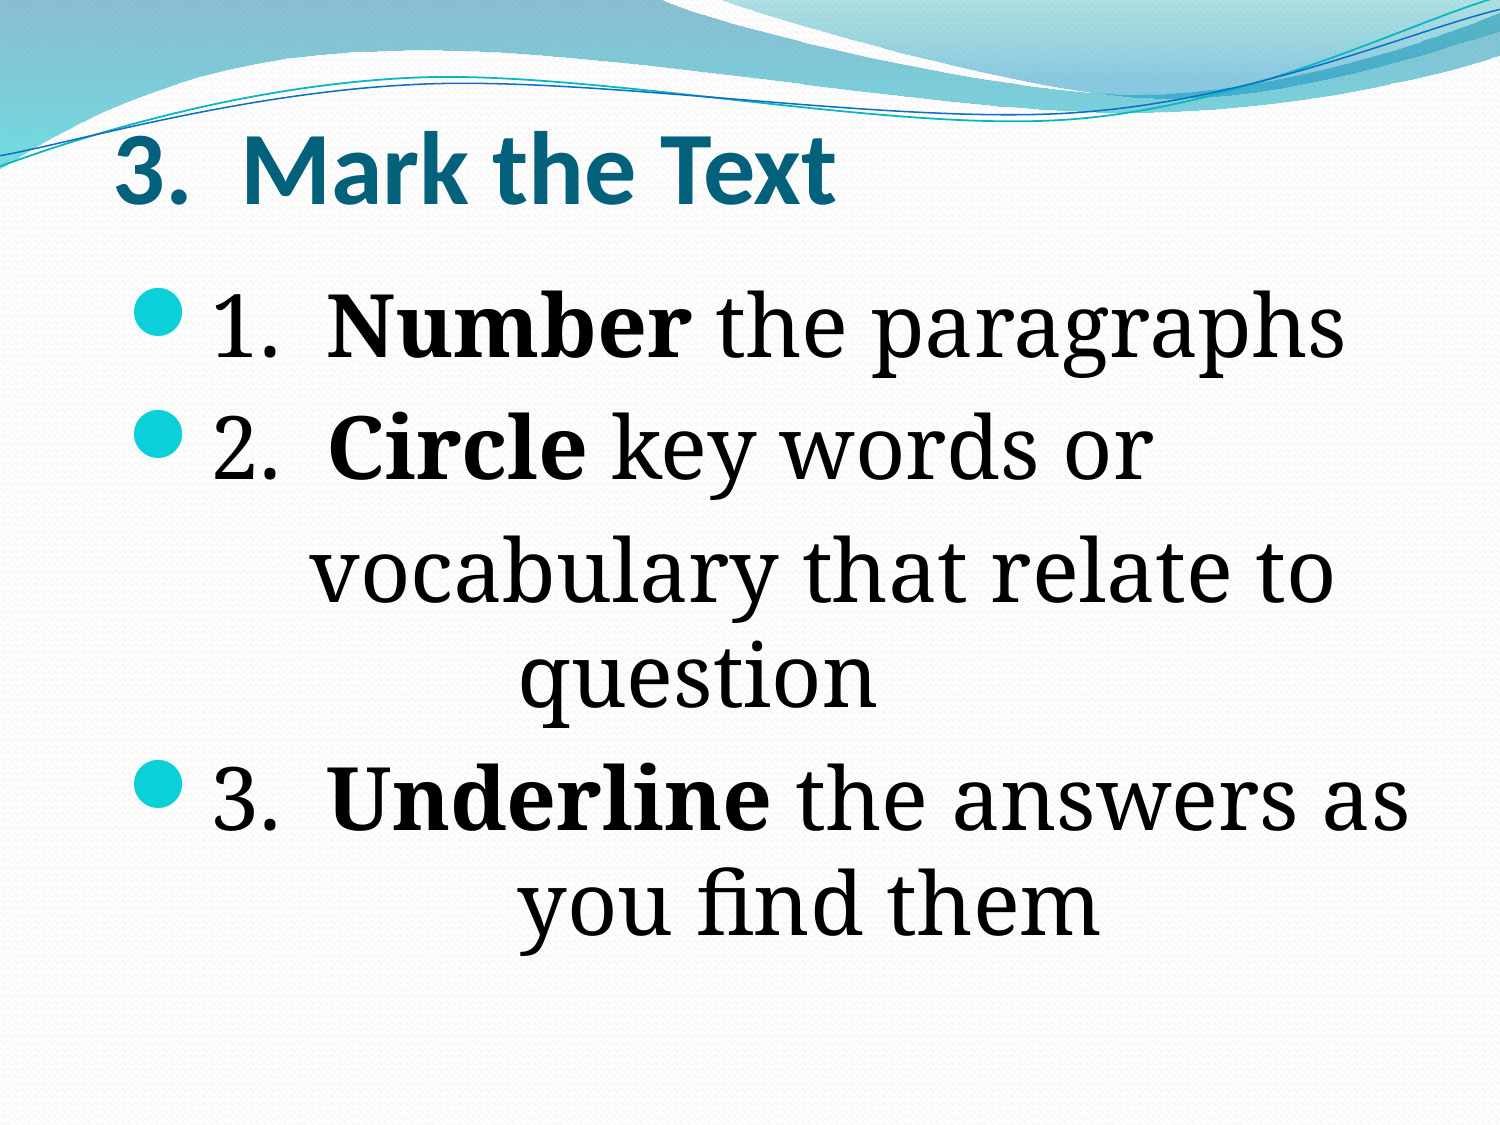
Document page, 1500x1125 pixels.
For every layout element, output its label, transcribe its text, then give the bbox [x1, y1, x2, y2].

title 3. Mark the Text [112, 45, 1426, 226]
list 1. Number the paragraphs 2. Circle key words or vocabulary that relate to question 3. Underline the answers as you find them [112, 262, 1500, 1076]
